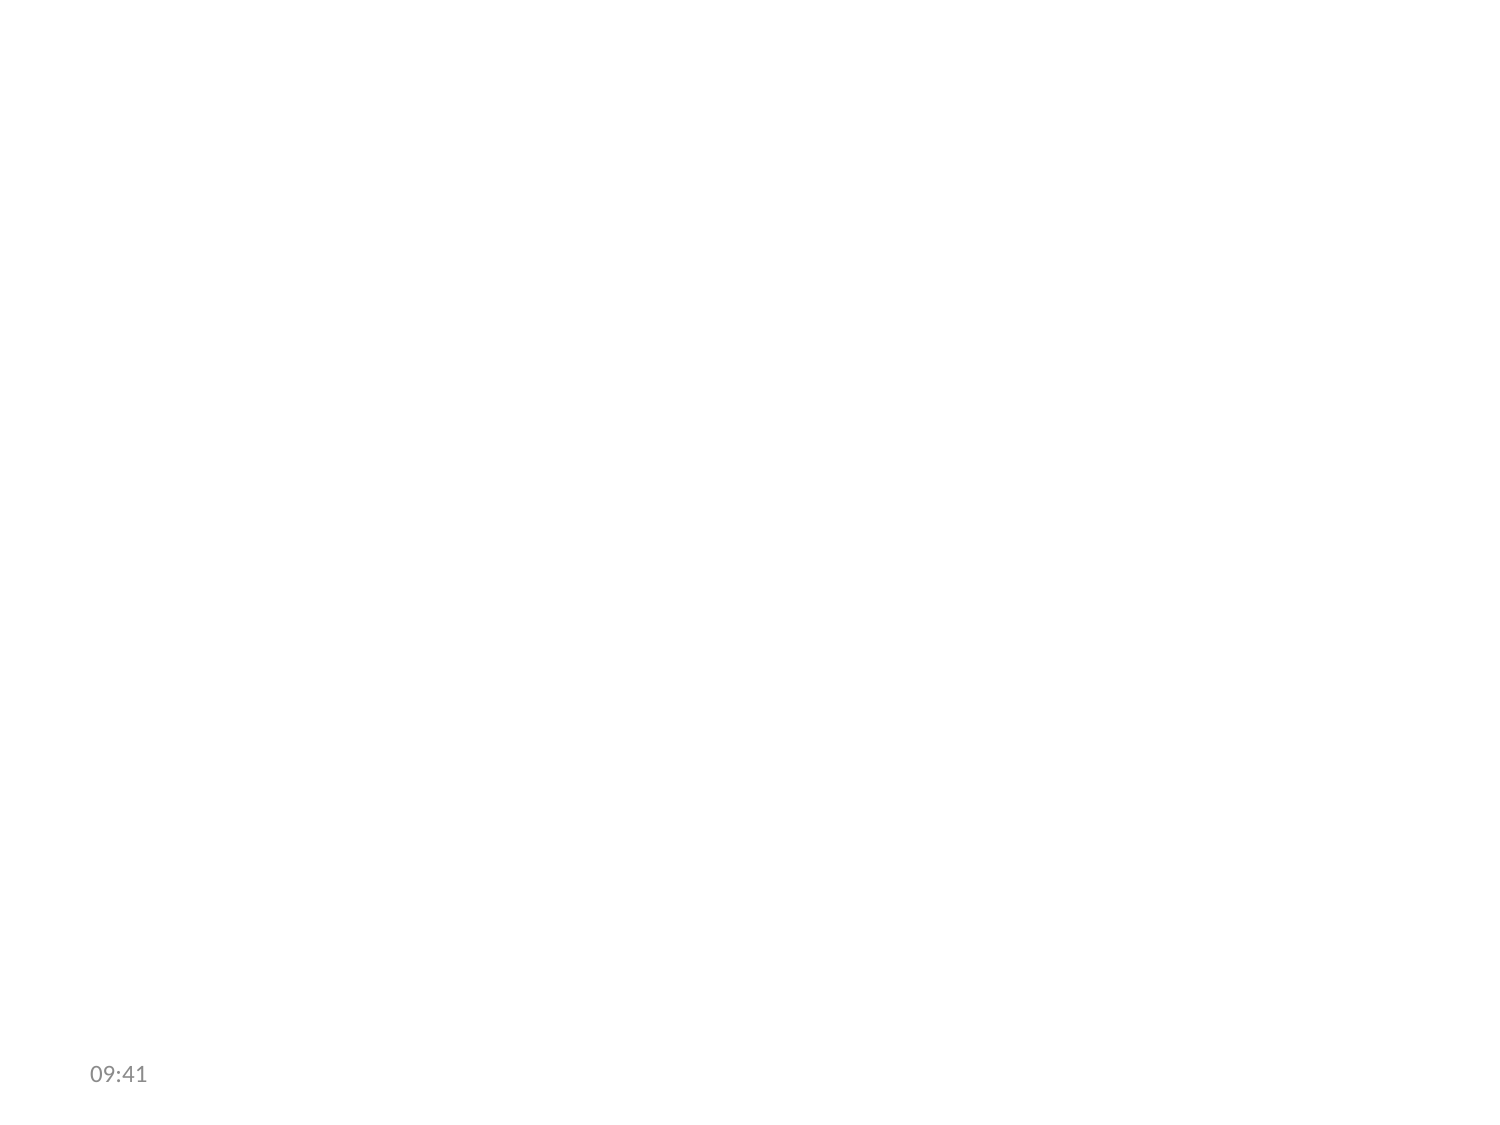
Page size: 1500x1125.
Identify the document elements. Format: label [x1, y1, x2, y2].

slide_number [75, 1042, 425, 1103]
